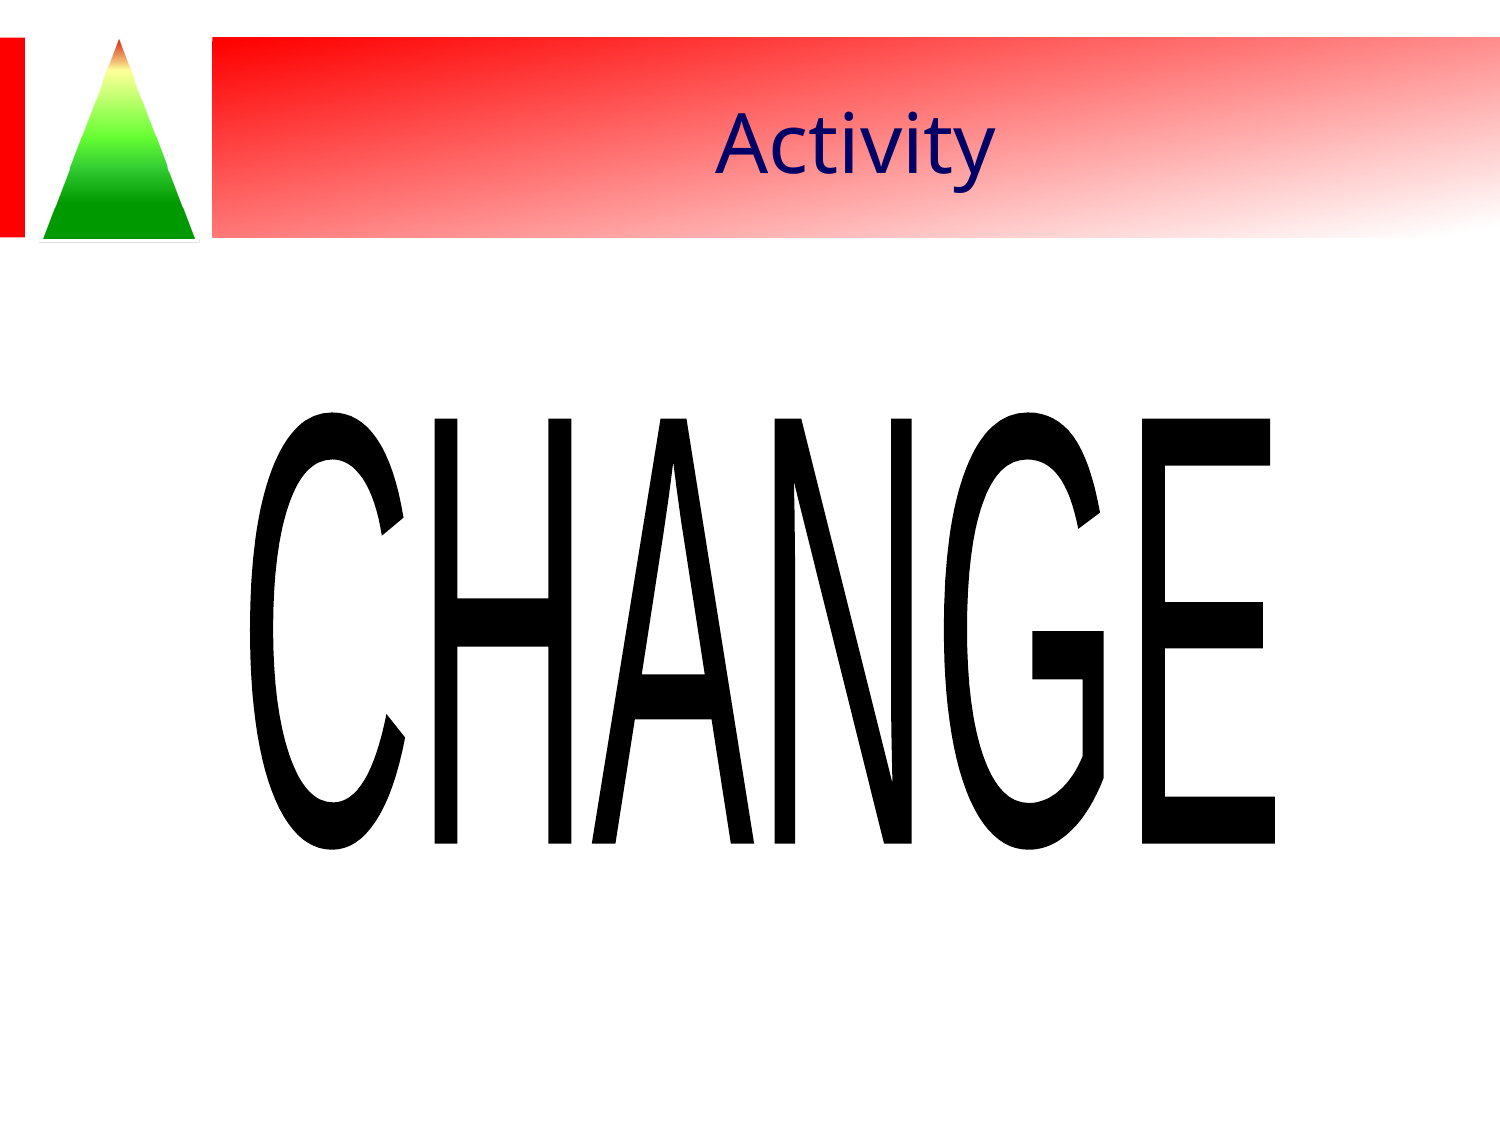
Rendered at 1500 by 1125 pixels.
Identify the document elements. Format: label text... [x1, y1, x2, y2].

title Activity [212, 37, 1500, 243]
picture [37, 30, 200, 243]
